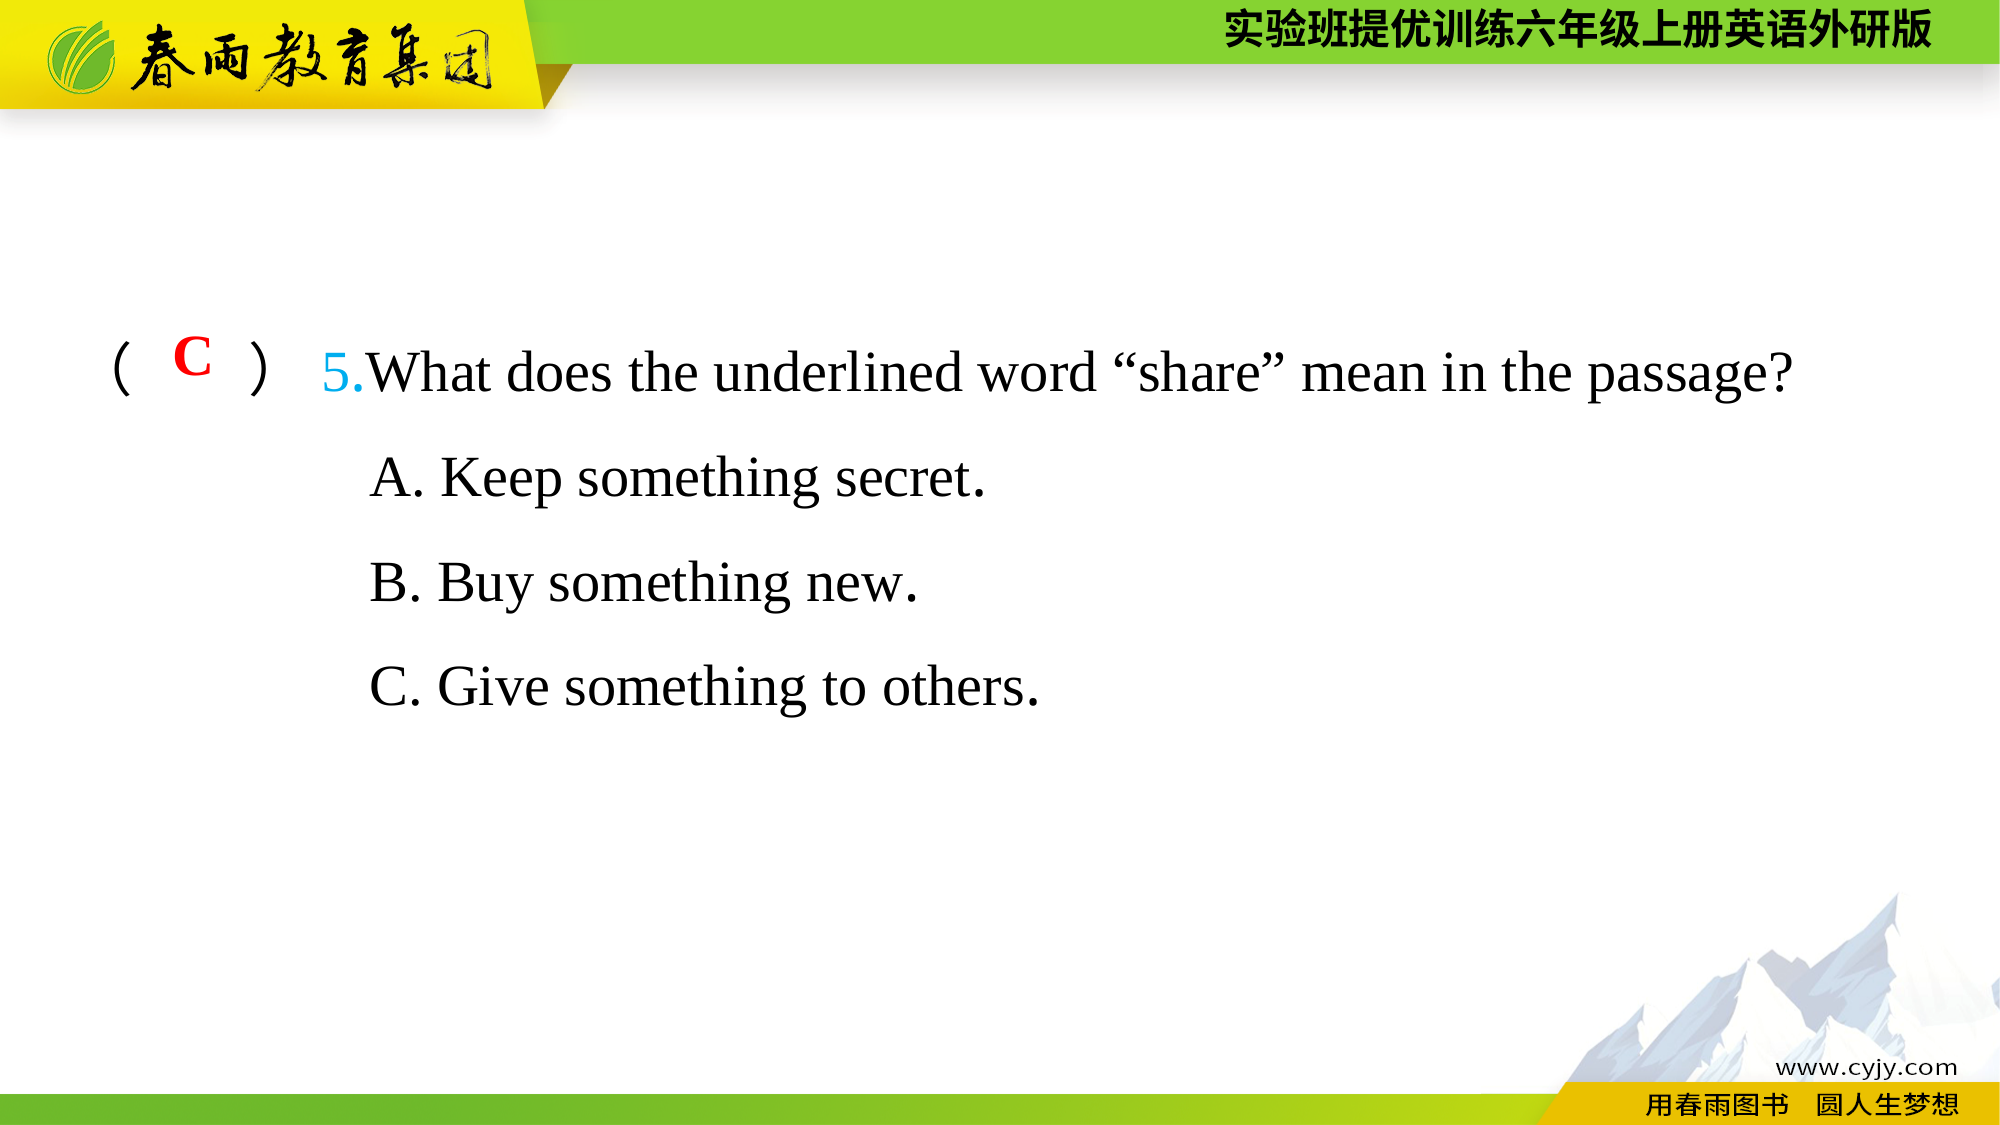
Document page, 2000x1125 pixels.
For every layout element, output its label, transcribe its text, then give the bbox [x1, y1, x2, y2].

list （ ）5.What does the underlined word “share” mean in the passage? A. Keep something secret. B. Buy something new. C. Give something to others. [59, 290, 1944, 717]
text_box C [157, 309, 230, 395]
picture [0, 0, 2000, 1125]
